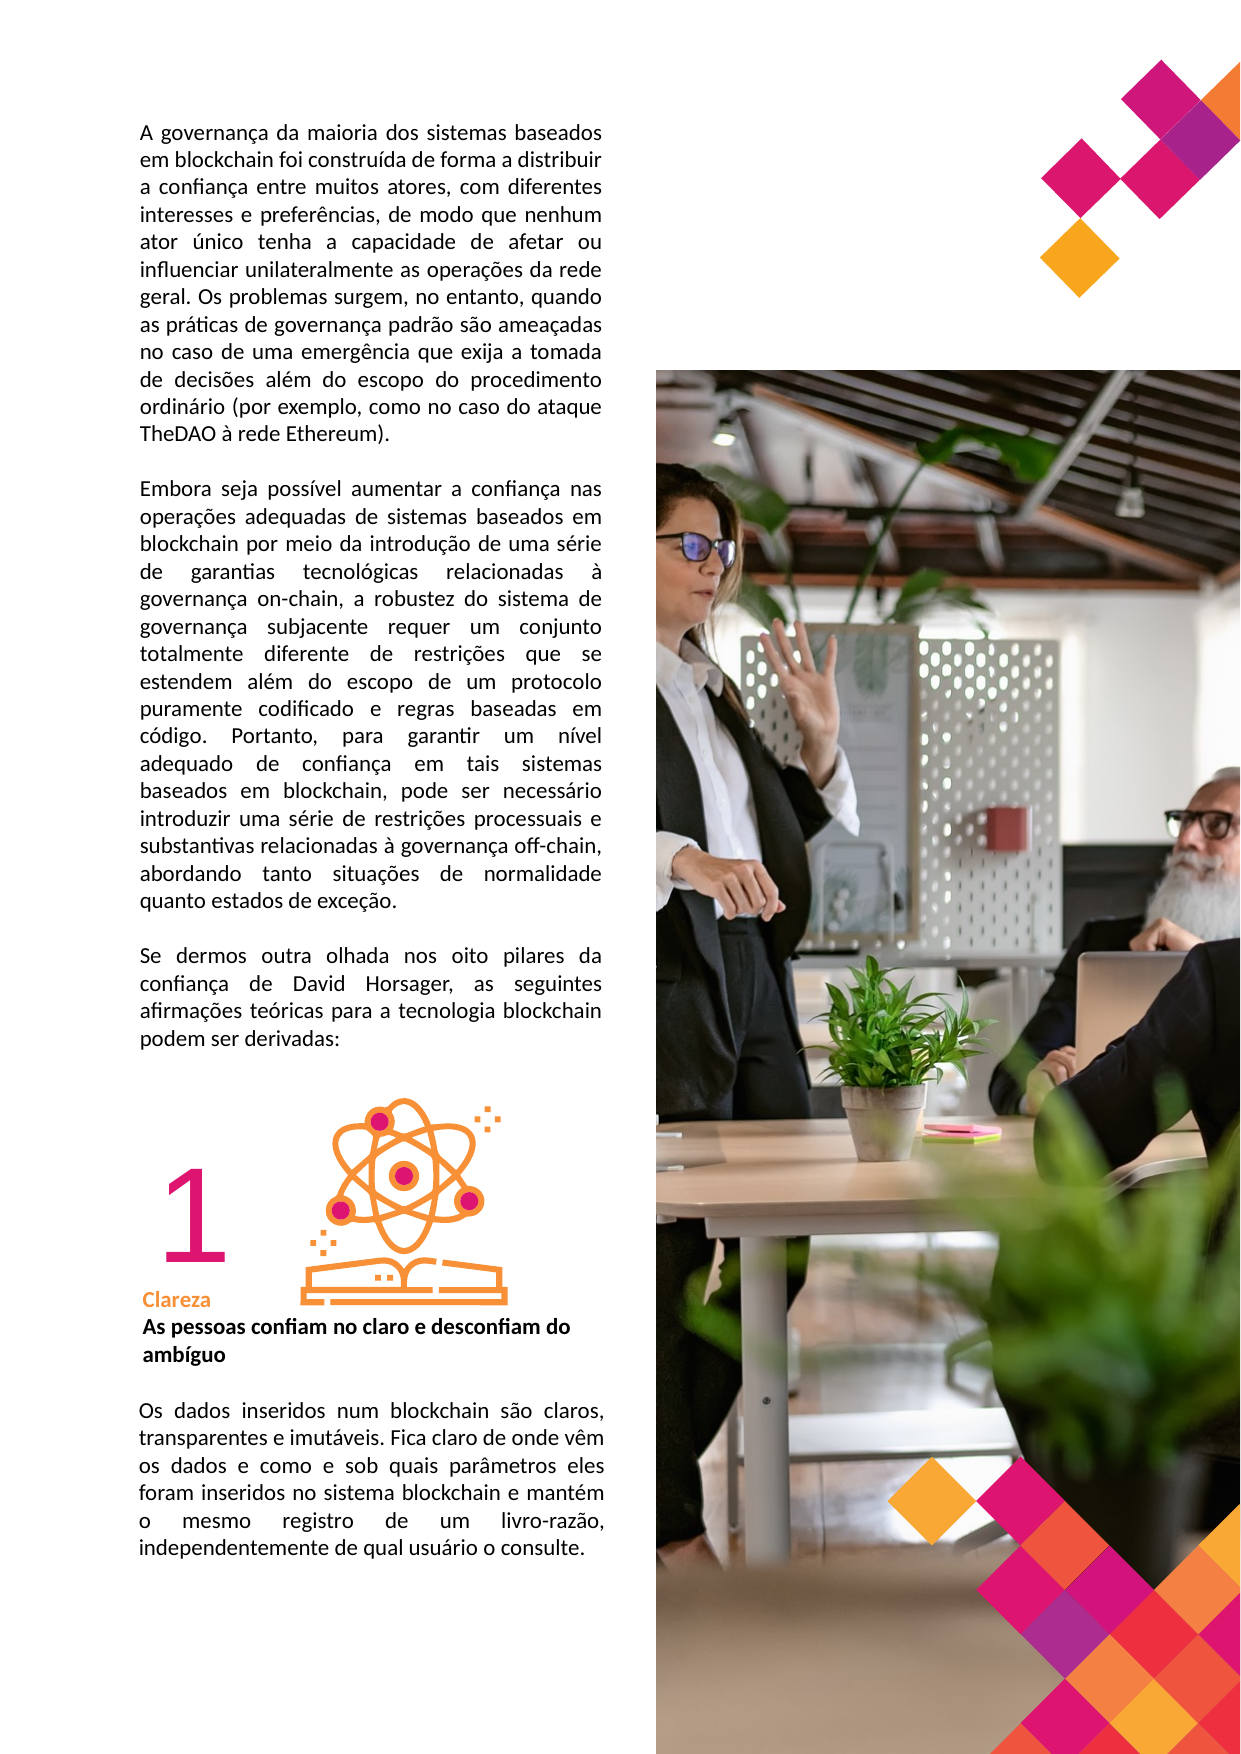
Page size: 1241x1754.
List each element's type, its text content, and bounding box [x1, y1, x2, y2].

text_box A governança da maioria dos sistemas baseados em blockchain foi construída de forma a distribuir a confiança entre muitos atores, com diferentes interesses e preferências, de modo que nenhum ator único tenha a capacidade de afetar ou influenciar unilateralmente as operações da rede geral. Os problemas surgem, no entanto, quando as práticas de governança padrão são ameaçadas no caso de uma emergência que exija a tomada de decisões além do escopo do procedimento ordinário (por exemplo, como no caso do ataque TheDAO à rede Ethereum). Embora seja possível aumentar a confiança nas operações adequadas de sistemas baseados em blockchain por meio da introdução de uma série de garantias tecnológicas relacionadas à governança on-chain, a robustez do sistema de governança subjacente requer um conjunto totalmente diferente de restrições que se estendem além do escopo de um protocolo puramente codificado e regras baseadas em código. Portanto, para garantir um nível adequado de confiança em tais sistemas baseados em blockchain, pode ser necessário introduzir uma série de restrições processuais e substantivas relacionadas à governança off-chain, abordando tanto situações de normalidade quanto estados de exceção. Se dermos outra olhada nos oito pilares da confiança de David Horsager, as seguintes afirmações teóricas para a tecnologia blockchain podem ser derivadas: [124, 109, 1128, 1106]
picture [656, 370, 1241, 1754]
text_box 1 [141, 1119, 250, 1297]
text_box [300, 1098, 508, 1306]
text_box Clareza As pessoas confiam no claro e desconfiam do ambíguo [127, 1276, 590, 1380]
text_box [900, 1456, 1241, 1754]
text_box Os dados inseridos num blockchain são claros, transparentes e imutáveis. Fica claro de onde vêm os dados e como e sob quais parâmetros eles foram inseridos no sistema blockchain e mantém o mesmo registro de um livro-razão, independentemente de qual usuário o consulte. [123, 1388, 621, 1645]
